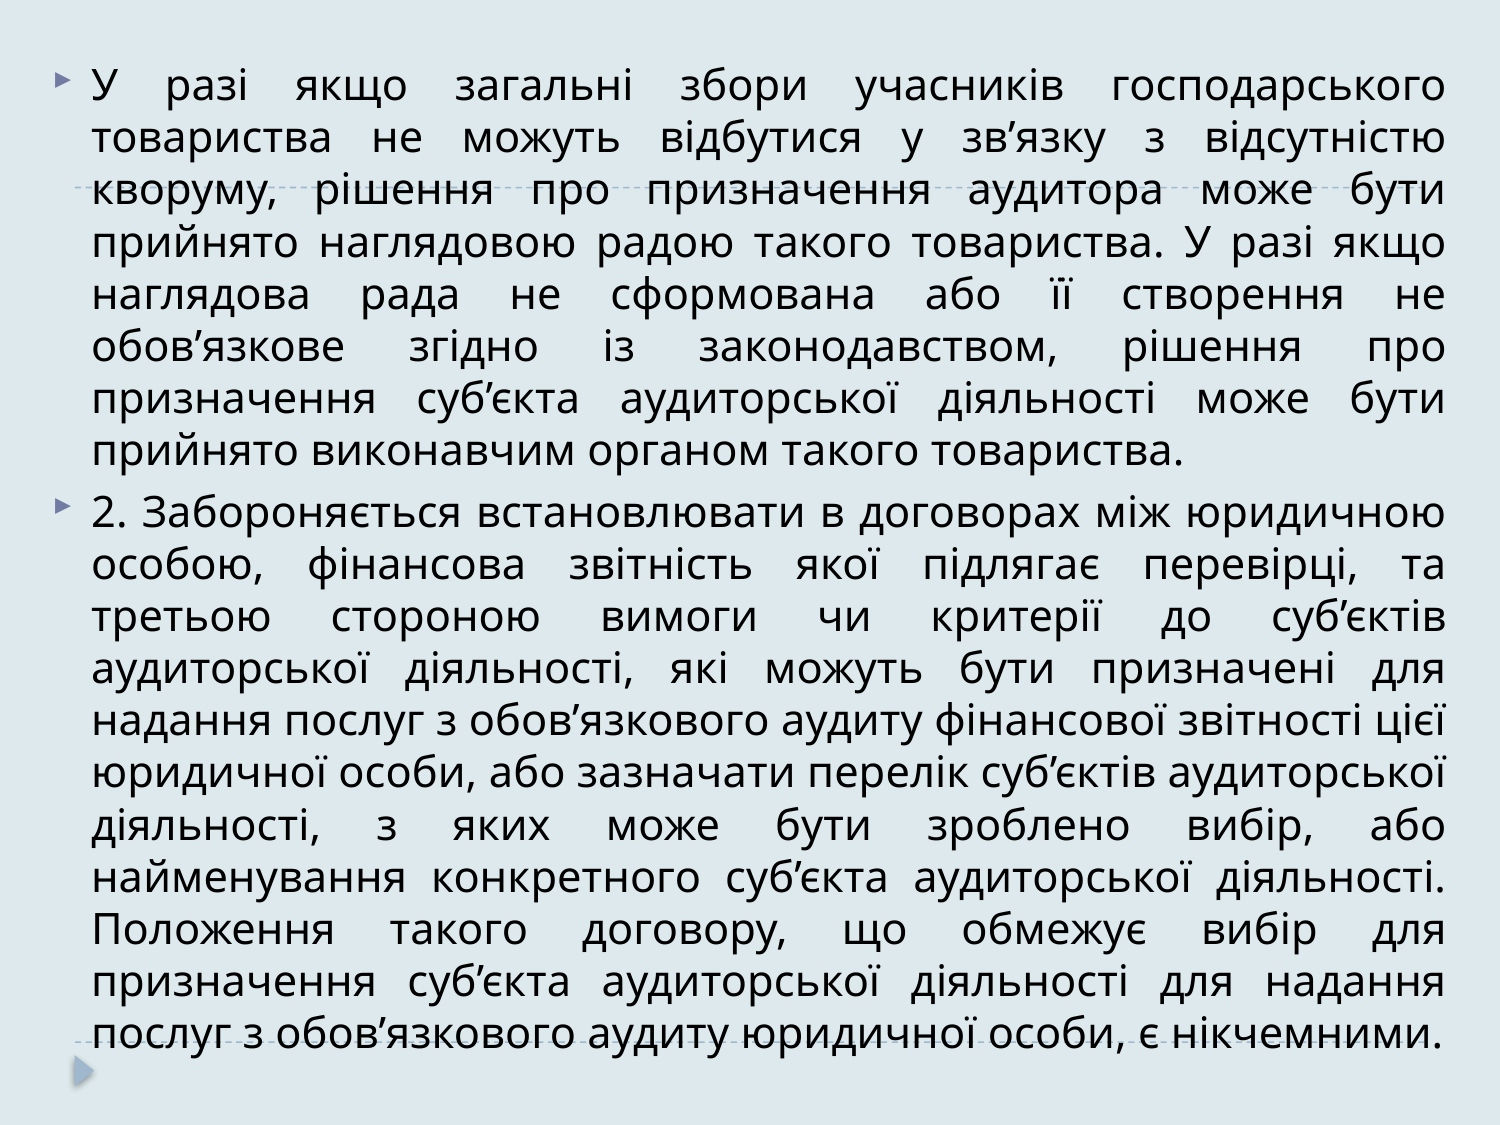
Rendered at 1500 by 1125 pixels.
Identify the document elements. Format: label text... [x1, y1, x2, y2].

list У разі якщо загальні збори учасників господарського товариства не можуть відбутися у зв’язку з відсутністю кворуму, рішення про призначення аудитора може бути прийнято наглядовою радою такого товариства. У разі якщо наглядова рада не сформована або її створення не обов’язкове згідно із законодавством, рішення про призначення суб’єкта аудиторської діяльності може бути прийнято виконавчим органом такого товариства. 2. Забороняється встановлювати в договорах між юридичною особою, фінансова звітність якої підлягає перевірці, та третьою стороною вимоги чи критерії до суб’єктів аудиторської діяльності, які можуть бути призначені для надання послуг з обов’язкового аудиту фінансової звітності цієї юридичної особи, або зазначати перелік суб’єктів аудиторської діяльності, з яких може бути зроблено вибір, або найменування конкретного суб’єкта аудиторської діяльності. Положення такого договору, що обмежує вибір для призначення суб’єкта аудиторської діяльності для надання послуг з обов’язкового аудиту юридичної особи, є нікчемними. [37, 50, 1463, 1075]
